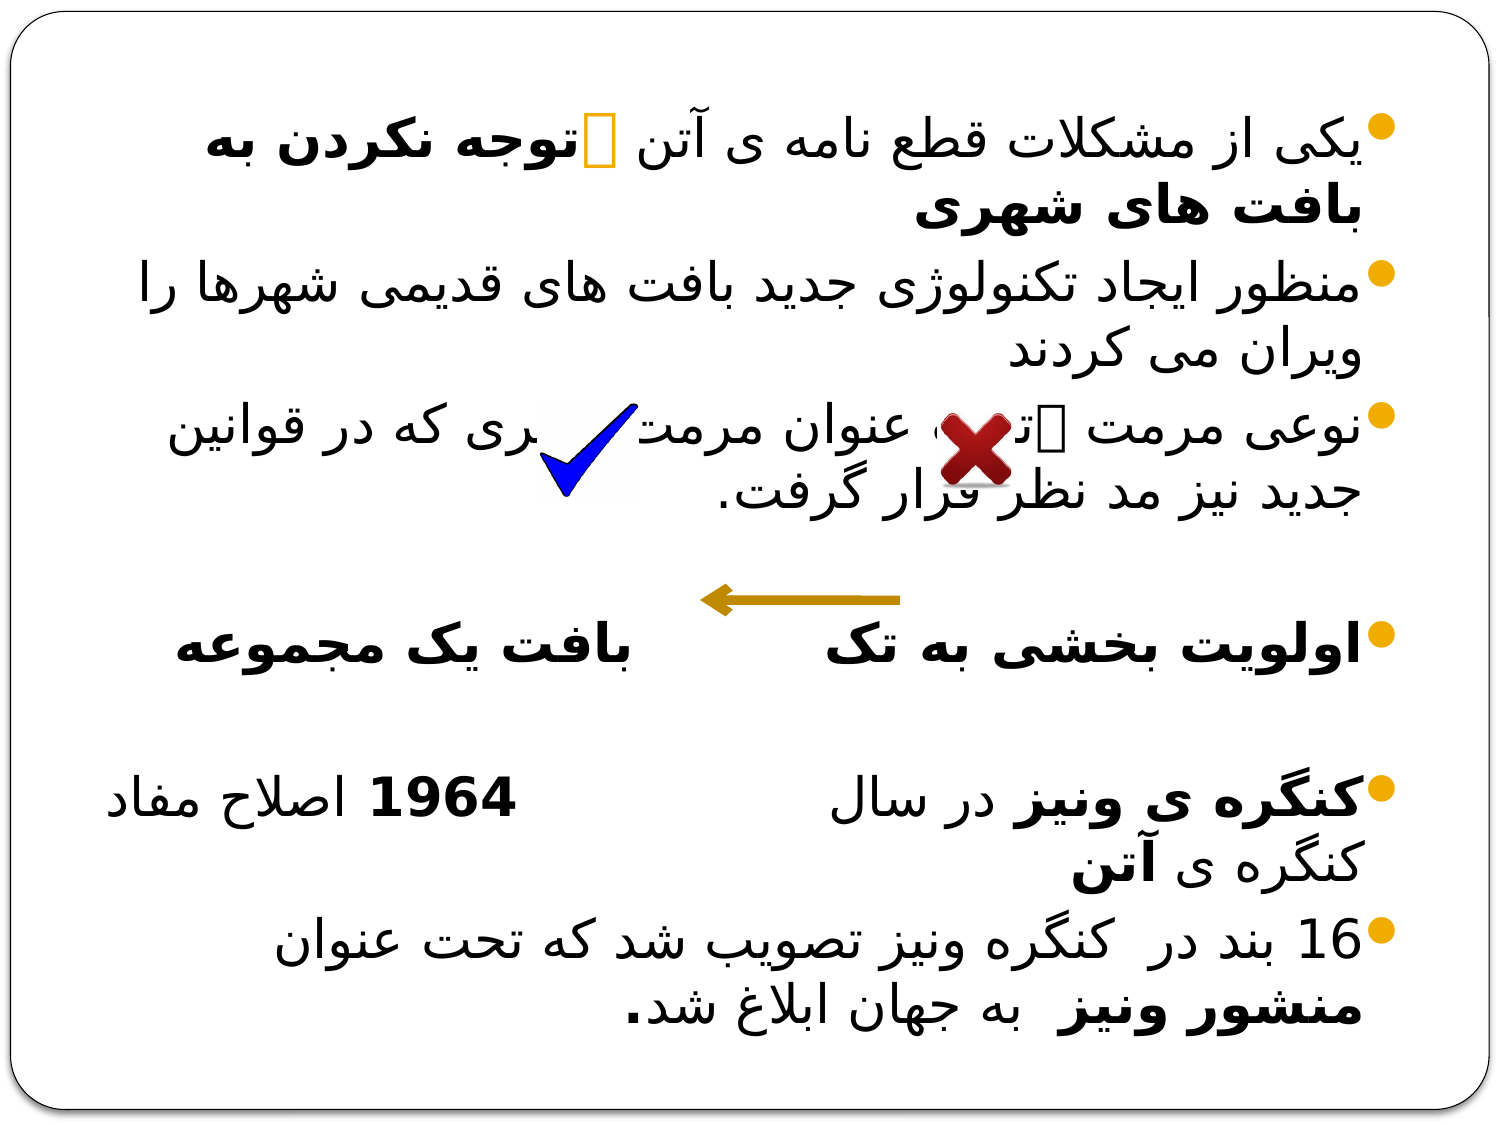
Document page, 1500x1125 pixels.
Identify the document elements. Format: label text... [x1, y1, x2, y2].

picture [937, 412, 1016, 491]
list یکی از مشکلات قطع نامه ی آتن توجه نکردن به بافت های شهری منظور ایجاد تکنولوژی جدید بافت های قدیمی شهرها را ویران می کردند نوعی مرمت تحت عنوان مرمت شهری که در قوانین جدید نیز مد نظر قرار گرفت. اولویت بخشی به تک بافت یک مجموعه کنگره ی ونیز در سال 1964 اصلاح مفاد کنگره ی آتن 16 بند در کنگره ونیز تصویب شد که تحت عنوان منشور ونیز به جهان ابلاغ شد. [87, 87, 1425, 988]
picture [537, 399, 639, 501]
